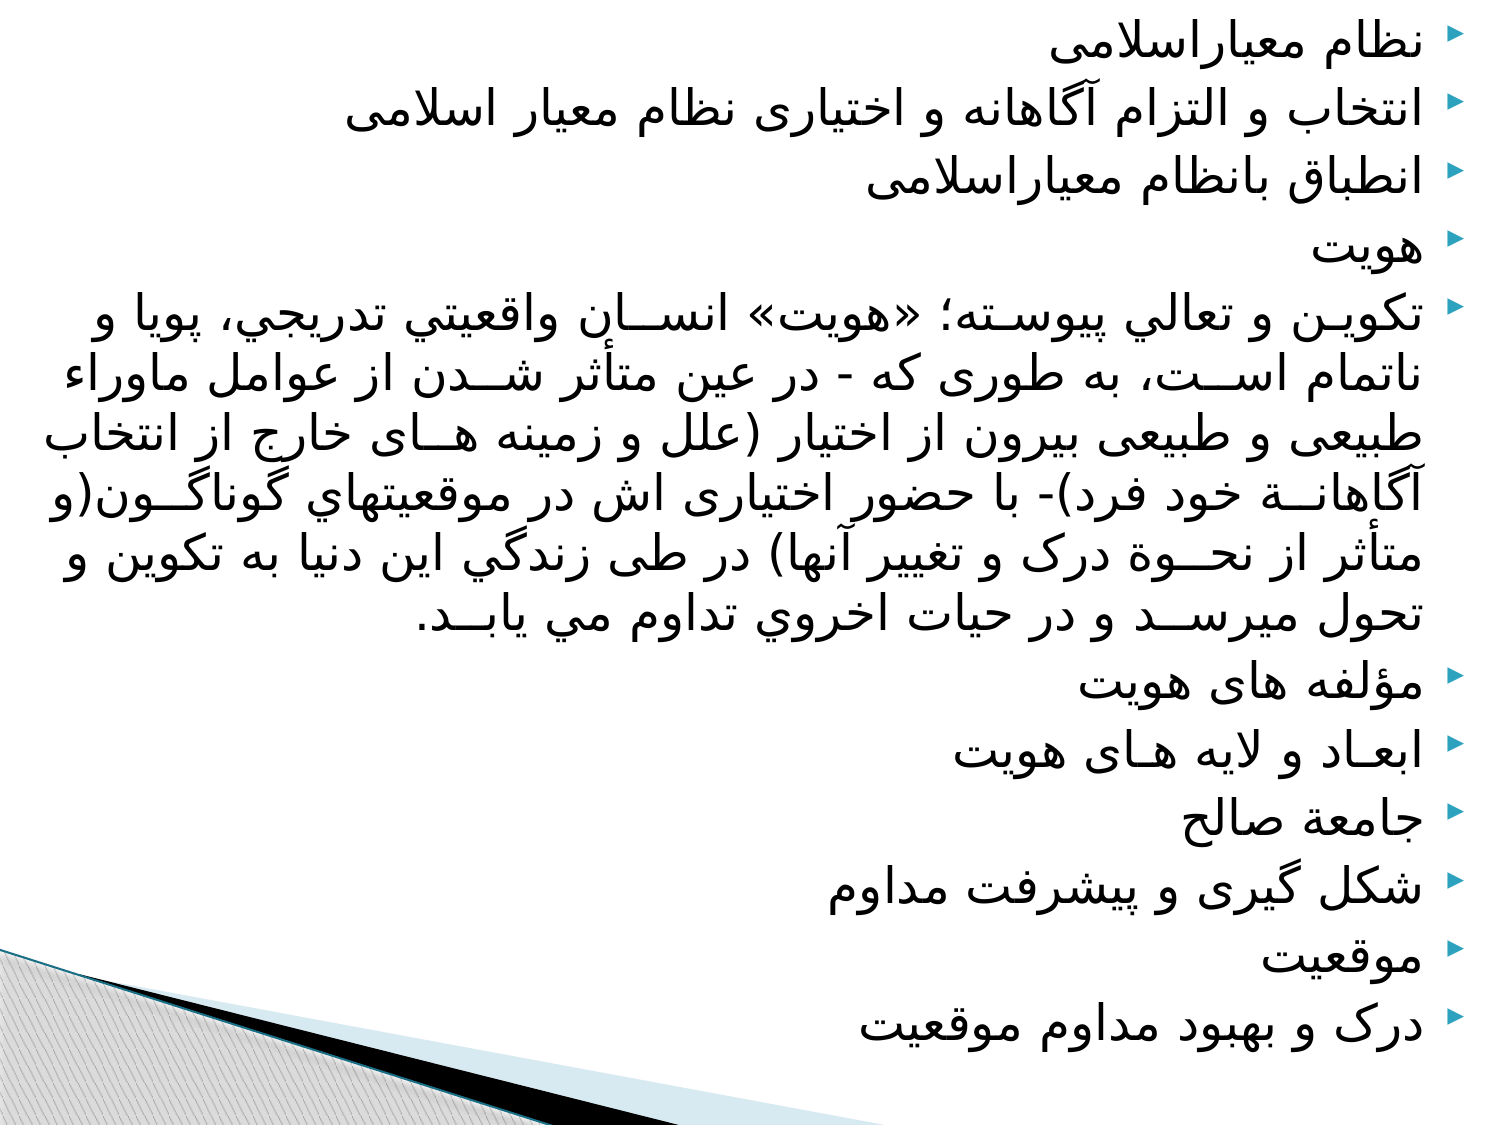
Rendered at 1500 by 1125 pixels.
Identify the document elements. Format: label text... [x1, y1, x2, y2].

list نظام معياراسلامی انتخاب و التزام آگاهانه و اختياری نظام معيار اسلامی انطباق بانظام معياراسلامی هويت تكويـن و تعالي پيوسـته؛ «هويت» انســان واقعيتي تدريجي، پويا و ناتمام اســت، به طوری که - در عين متأثر شــدن از عوامل ماوراء طبيعی و طبيعی بيرون از اختيار (علل و زمينه هــای خارج از انتخاب آگاهانــة خود فرد)- با حضور اختياری اش در موقعيتهاي گوناگــون(و متأثر از نحــوة درک و تغيير آنها) در طی زندگي اين دنيا به تكوين و تحول میرســد و در حيات اخروي تداوم مي يابــد. مؤلفه های هویت ابعـاد و لايه هـای هويت جامعة صالح شکل گیری و پیشرفت مداوم موقعیت درک و بهبود مداوم موقعیت [0, 0, 1500, 1125]
